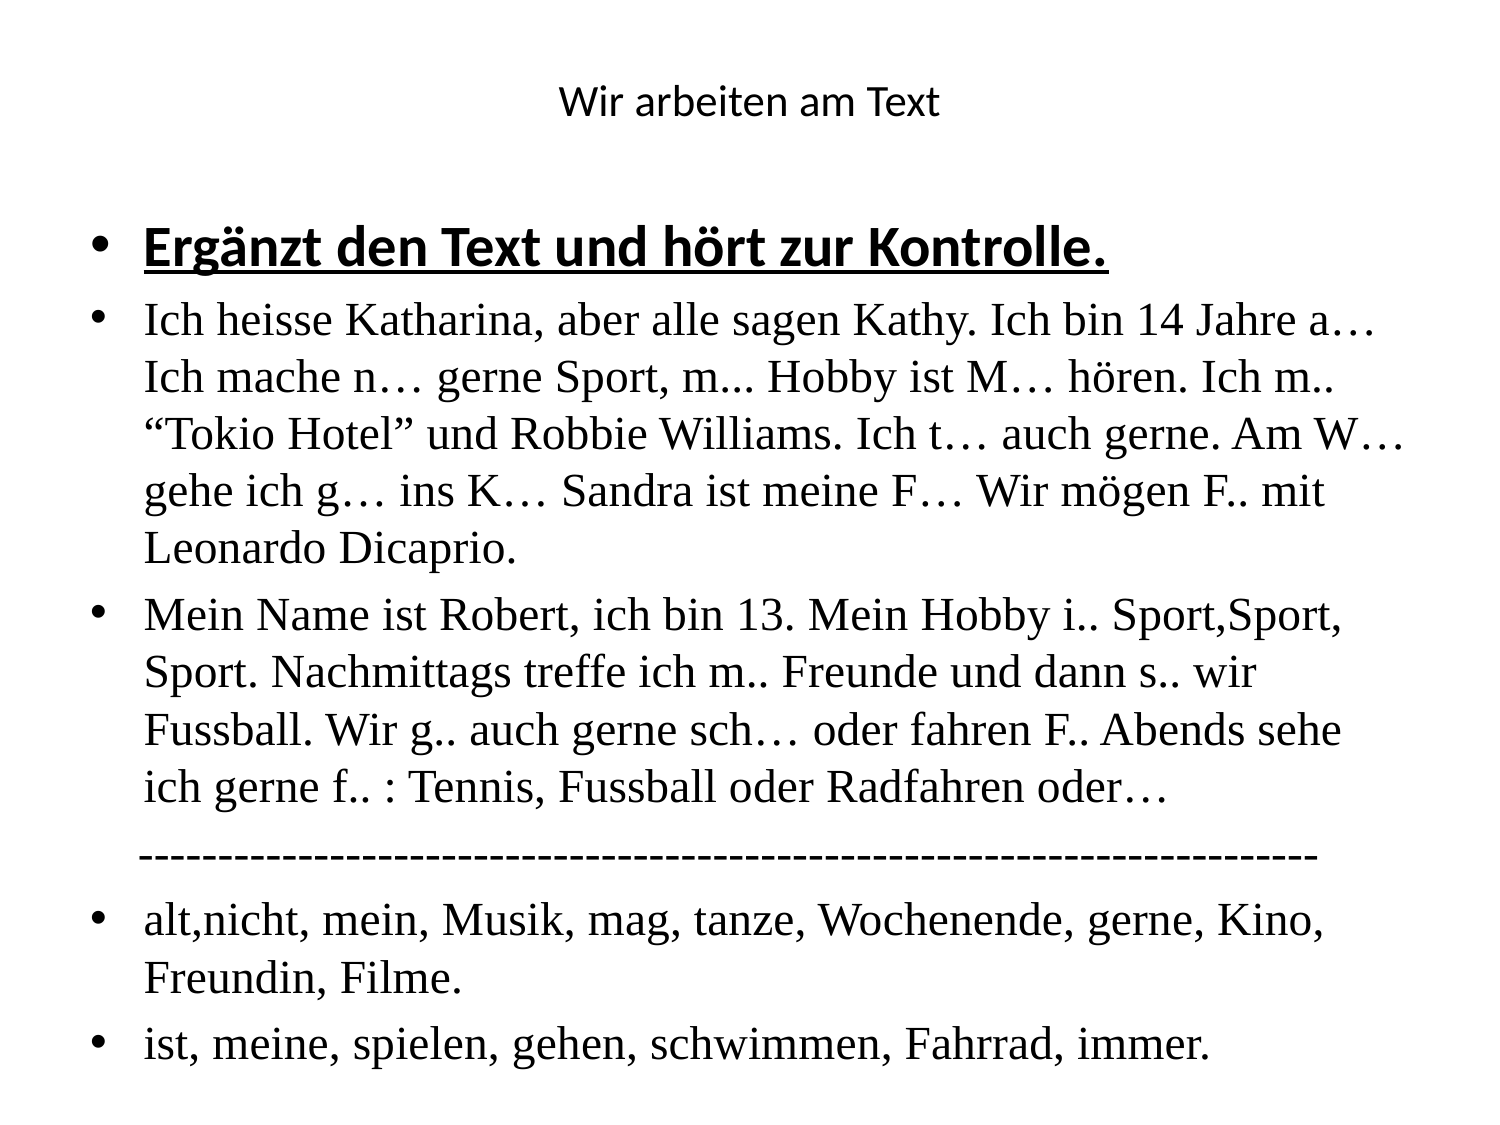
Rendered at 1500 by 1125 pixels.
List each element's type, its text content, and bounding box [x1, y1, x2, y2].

title Wir arbeiten am Text [75, 62, 1425, 188]
list Ergänzt den Text und hört zur Kontrolle. Ich heisse Katharina, aber alle sagen Kathy. Ich bin 14 Jahre a… Ich mache n… gerne Sport, m... Hobby ist M… hören. Ich m.. “Tokio Hotel” und Robbie Williams. Ich t… auch gerne. Am W… gehe ich g… ins K… Sandra ist meine F… Wir mögen F.. mit Leonardo Dicaprio. Mein Name ist Robert, ich bin 13. Mein Hobby i.. Sport,Sport, Sport. Nachmittags treffe ich m.. Freunde und dann s.. wir Fussball. Wir g.. auch gerne sch… oder fahren F.. Abends sehe ich gerne f.. : Tennis, Fussball oder Radfahren oder… -------------------------------------------------------------------------- alt,nicht, mein, Musik, mag, tanze, Wochenende, gerne, Kino, Freundin, Filme. ist, meine, spielen, gehen, schwimmen, Fahrrad, immer. [75, 200, 1425, 1088]
